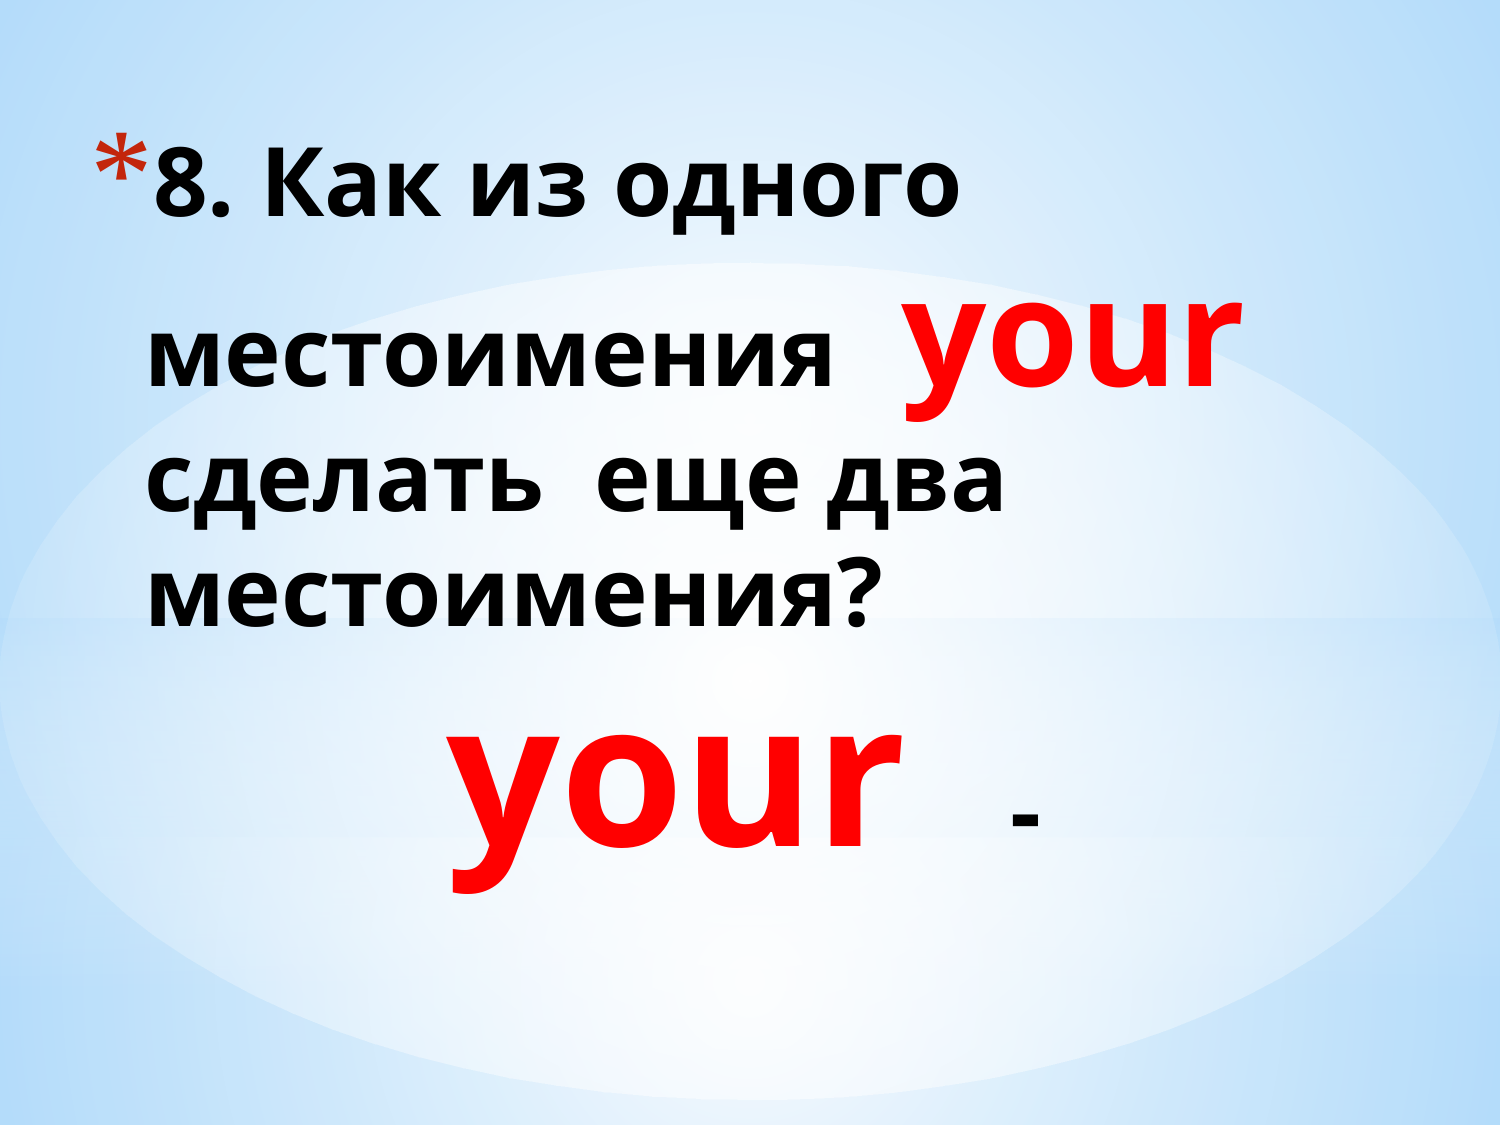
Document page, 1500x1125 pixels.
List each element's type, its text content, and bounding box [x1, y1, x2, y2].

title 8. Как из одного местоимения your сделать еще два местоимения? your - [76, 113, 1363, 905]
